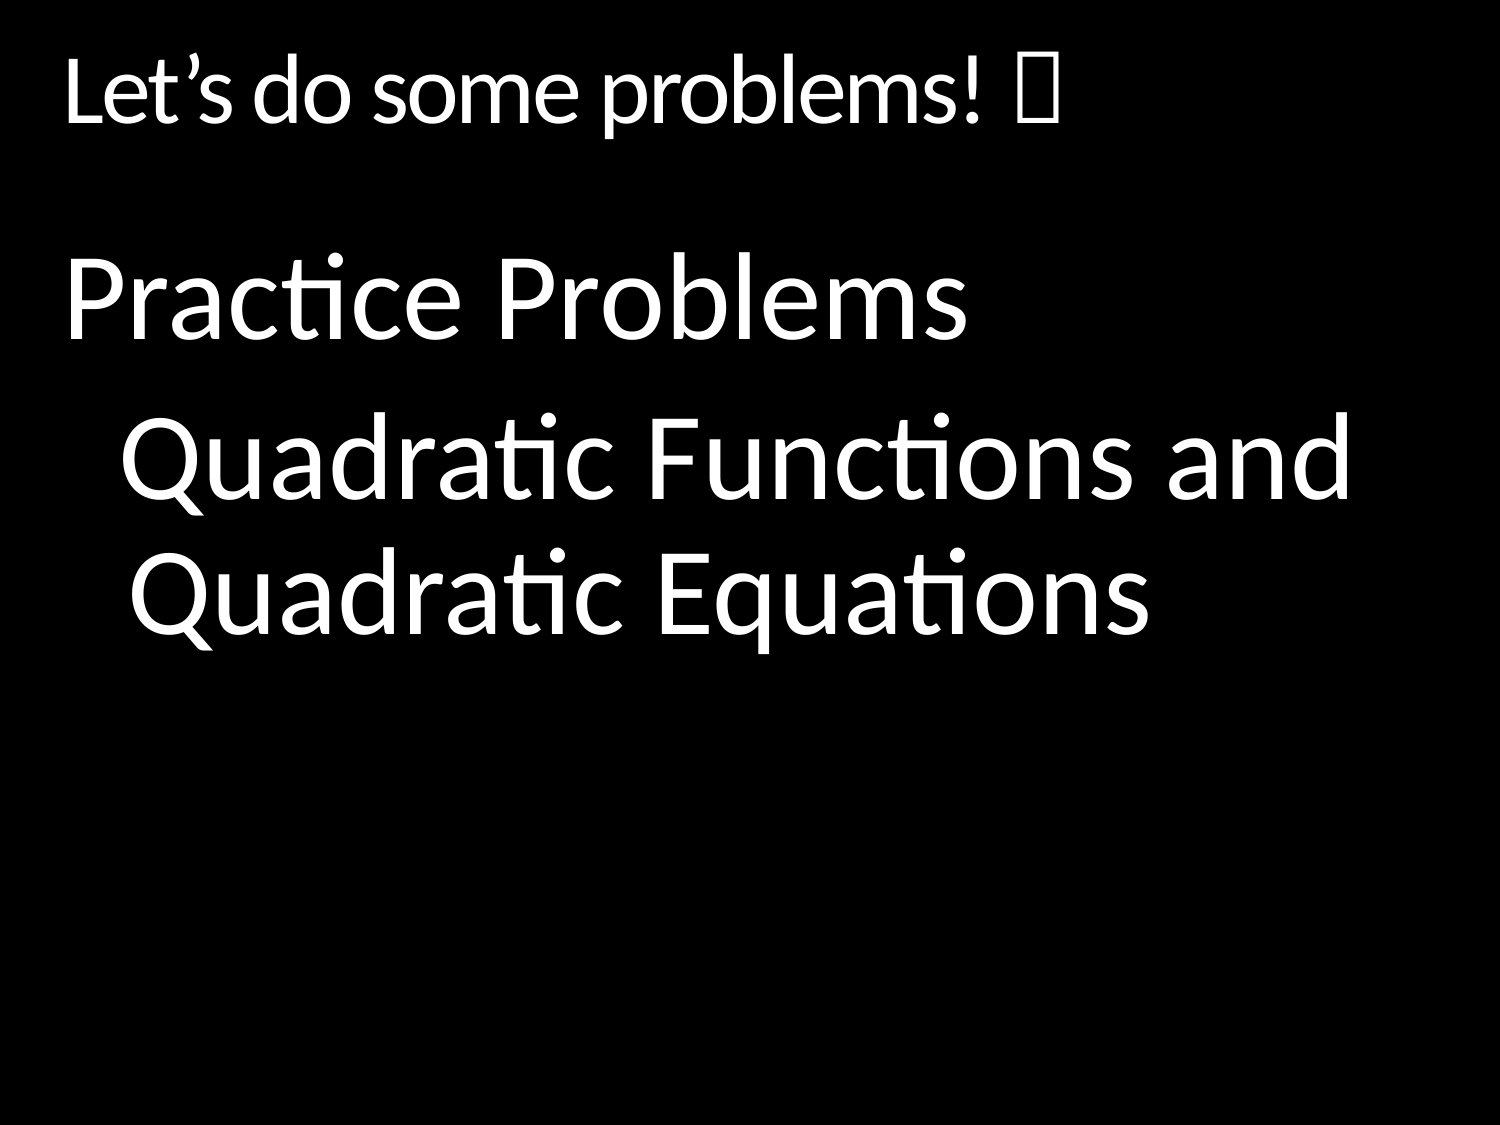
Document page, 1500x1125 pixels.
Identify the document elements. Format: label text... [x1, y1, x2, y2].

list Practice Problems Quadratic Functions and Quadratic Equations [62, 231, 1438, 671]
title Let’s do some problems!  [62, 37, 1438, 147]
